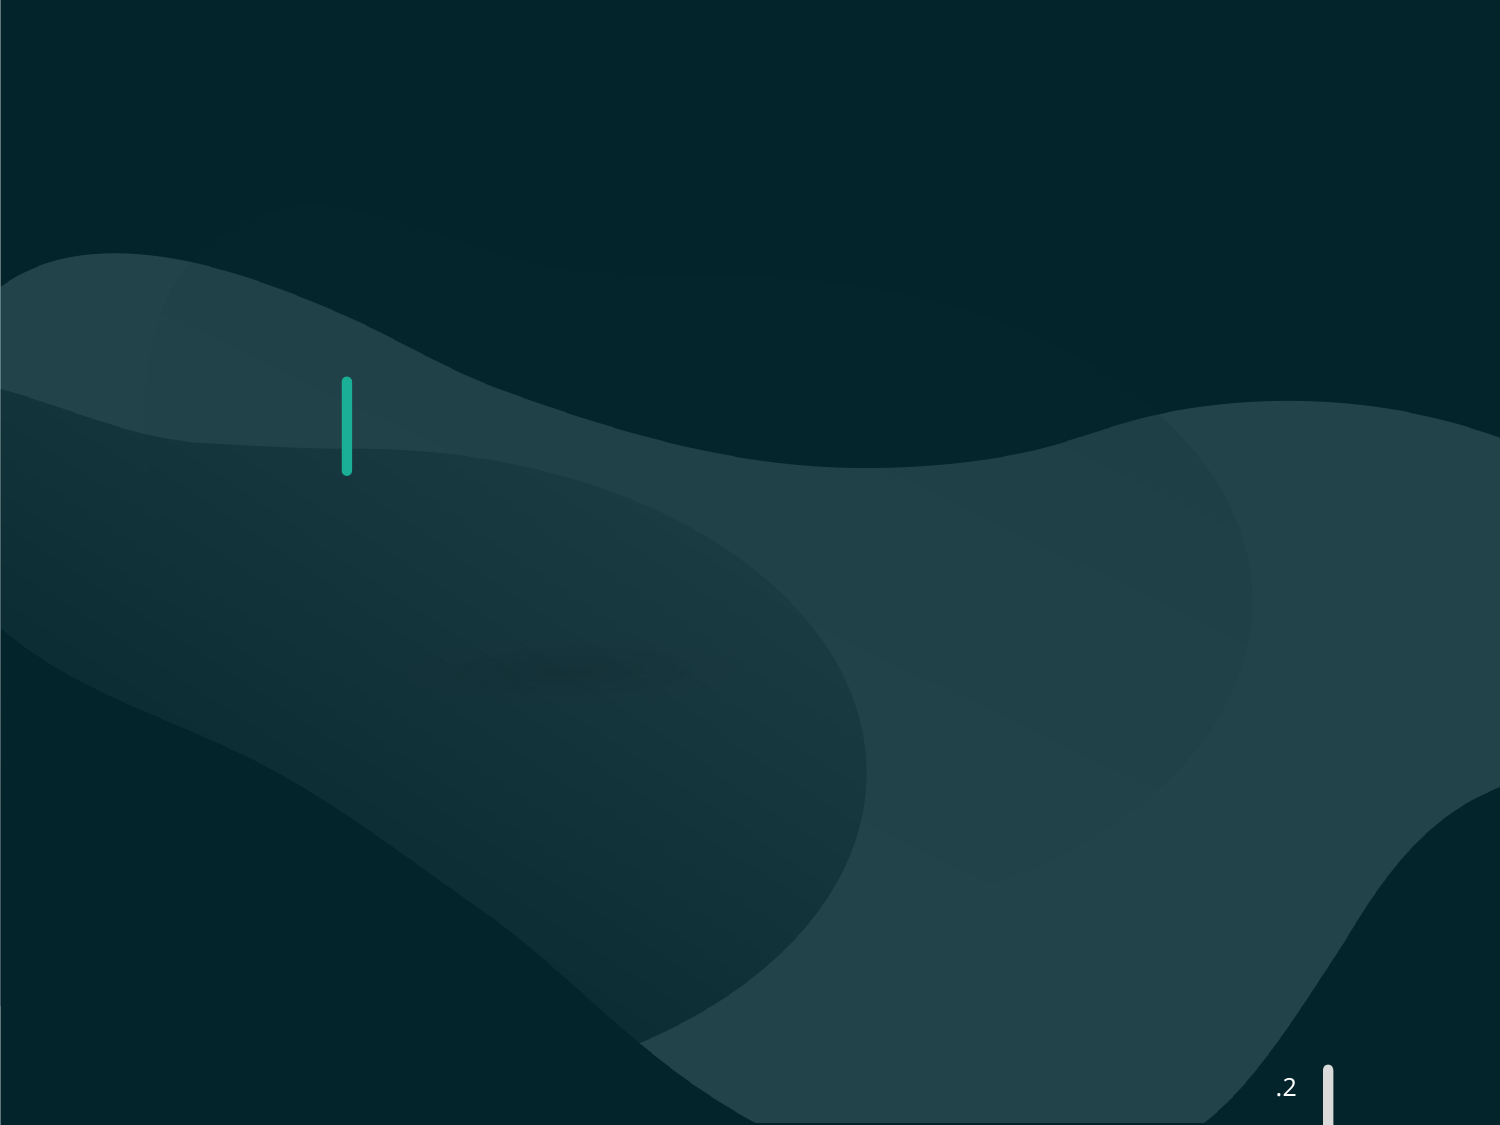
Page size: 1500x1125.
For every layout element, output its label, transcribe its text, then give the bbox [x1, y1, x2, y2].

picture [0, 0, 1500, 1125]
slide_number .2 [961, 1058, 1312, 1118]
